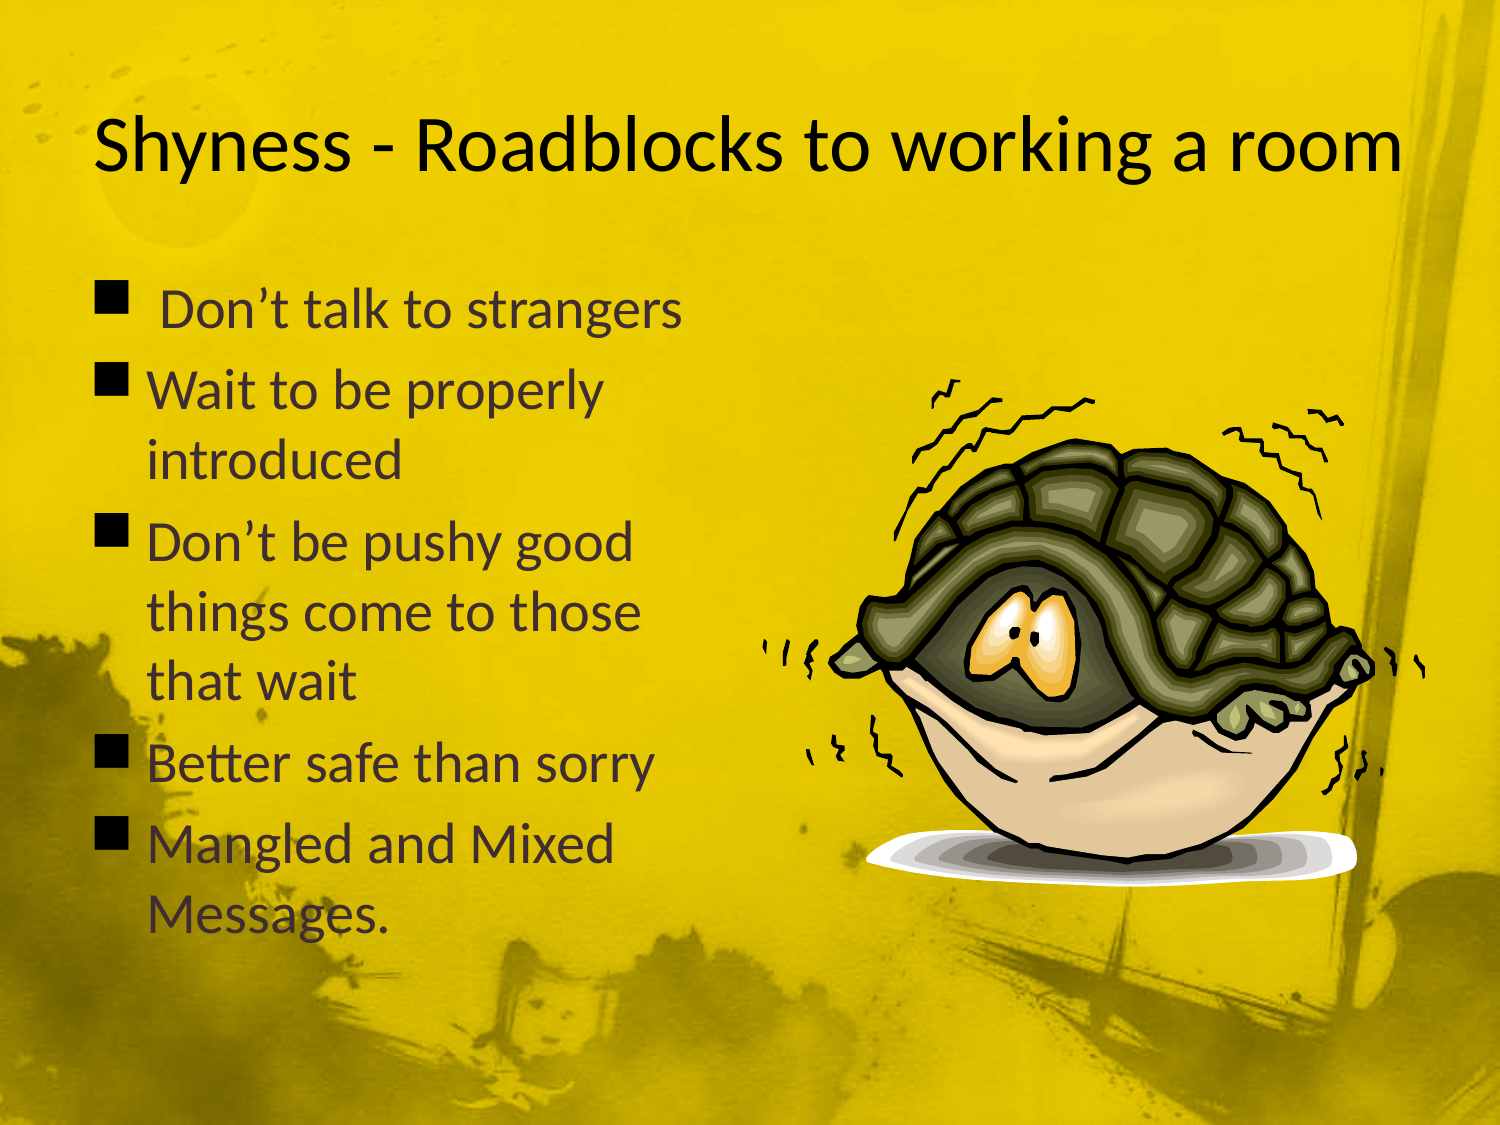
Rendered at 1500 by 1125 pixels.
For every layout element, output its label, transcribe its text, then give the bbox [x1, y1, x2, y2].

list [762, 378, 1426, 889]
list Don’t talk to strangers Wait to be properly introduced Don’t be pushy good things come to those that wait Better safe than sorry Mangled and Mixed Messages. [75, 262, 738, 1005]
title Shyness - Roadblocks to working a room [75, 45, 1425, 233]
